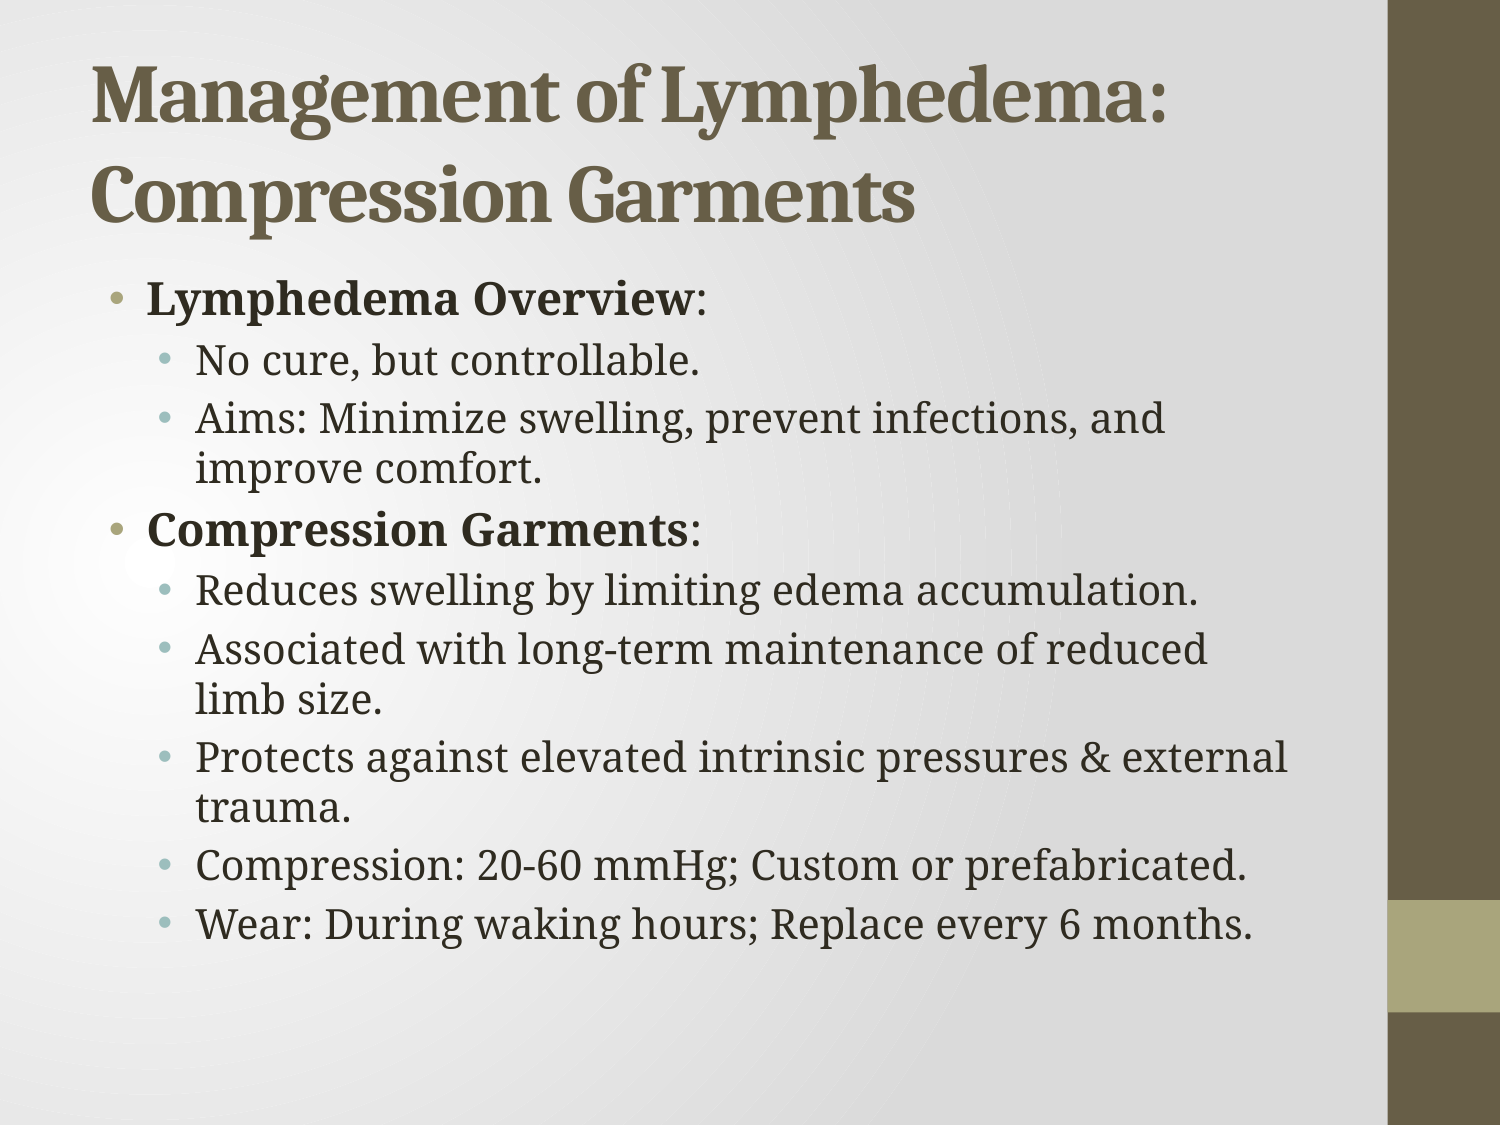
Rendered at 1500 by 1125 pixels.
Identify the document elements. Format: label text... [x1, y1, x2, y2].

list Lymphedema Overview: No cure, but controllable. Aims: Minimize swelling, prevent infections, and improve comfort. Compression Garments: Reduces swelling by limiting edema accumulation. Associated with long-term maintenance of reduced limb size. Protects against elevated intrinsic pressures & external trauma. Compression: 20-60 mmHg; Custom or prefabricated. Wear: During waking hours; Replace every 6 months. [75, 262, 1325, 1050]
title Management of Lymphedema: Compression Garments [75, 45, 1325, 233]
